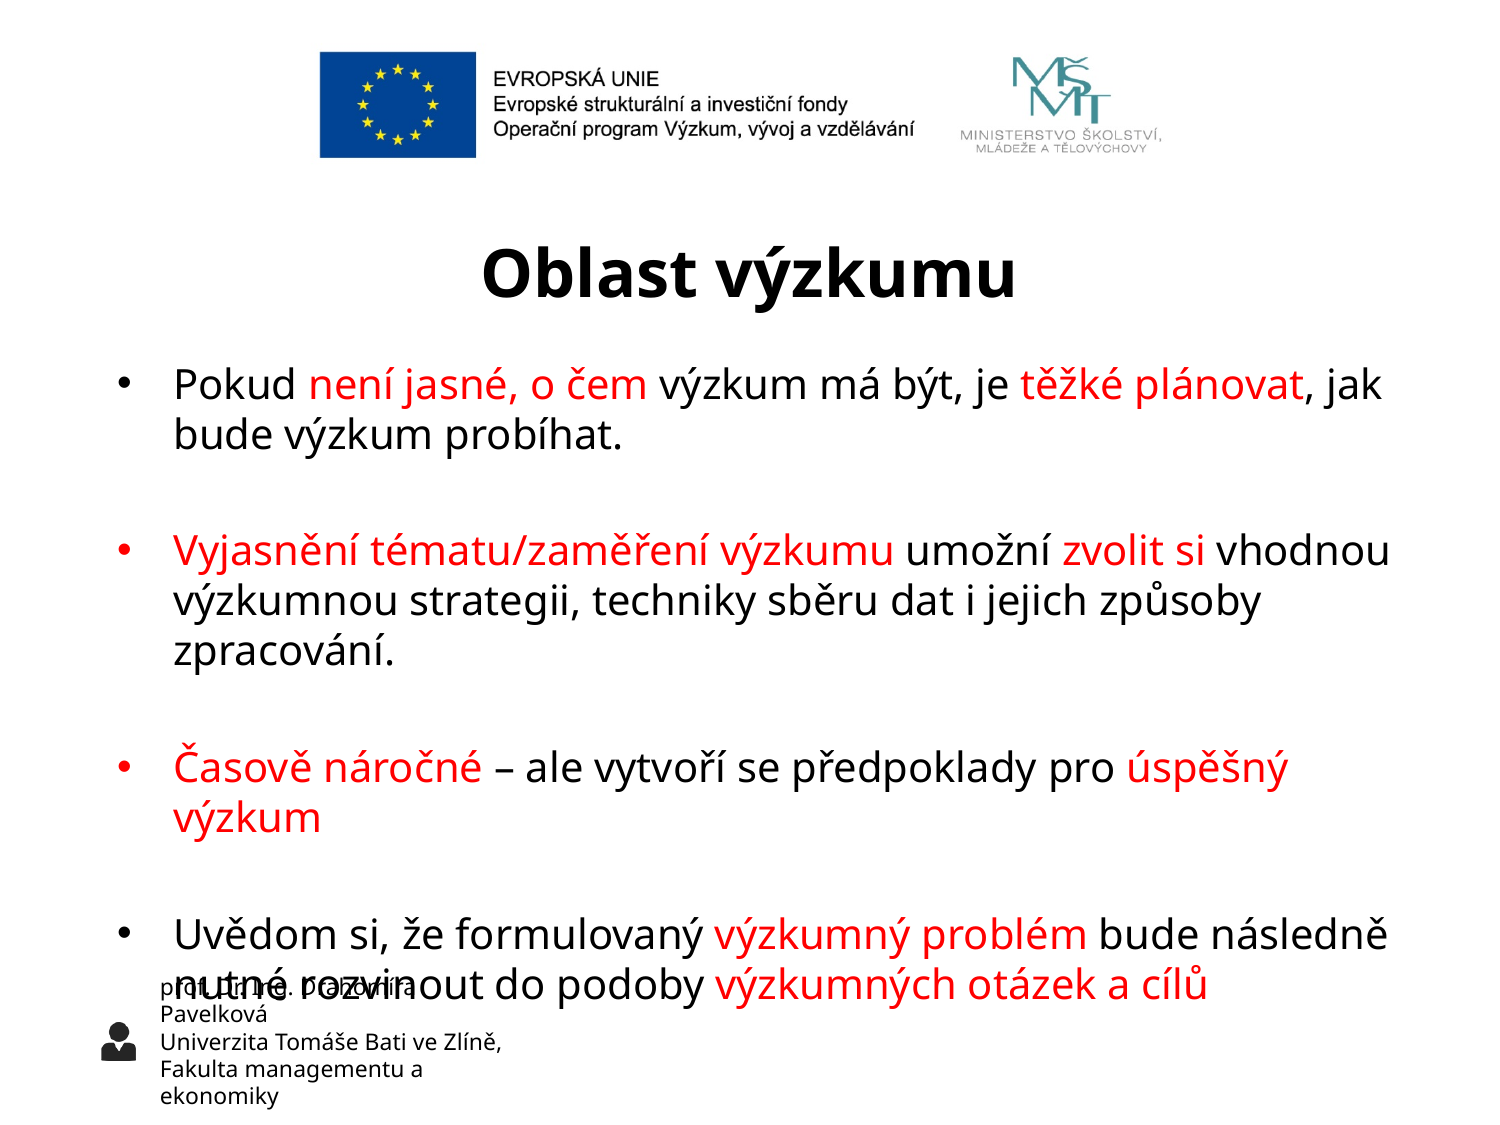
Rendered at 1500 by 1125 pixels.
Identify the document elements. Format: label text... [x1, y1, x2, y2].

picture [101, 1021, 136, 1062]
footer prof. Dr. Ing. Drahomíra Pavelková Univerzita Tomáše Bati ve Zlíně, Fakulta managementu a ekonomiky [145, 999, 526, 1083]
list Pokud není jasné, o čem výzkum má být, je těžké plánovat, jak bude výzkum probíhat. Vyjasnění tématu/zaměření výzkumu umožní zvolit si vhodnou výzkumnou strategii, techniky sběru dat i jejich způsoby zpracování. Časově náročné – ale vytvoří se předpoklady pro úspěšný výzkum Uvědom si, že formulovaný výzkumný problém bude následně nutné rozvinout do podoby výzkumných otázek a cílů [101, 349, 1425, 1005]
picture [267, 0, 1213, 210]
title Oblast výzkumu [75, 209, 1425, 333]
